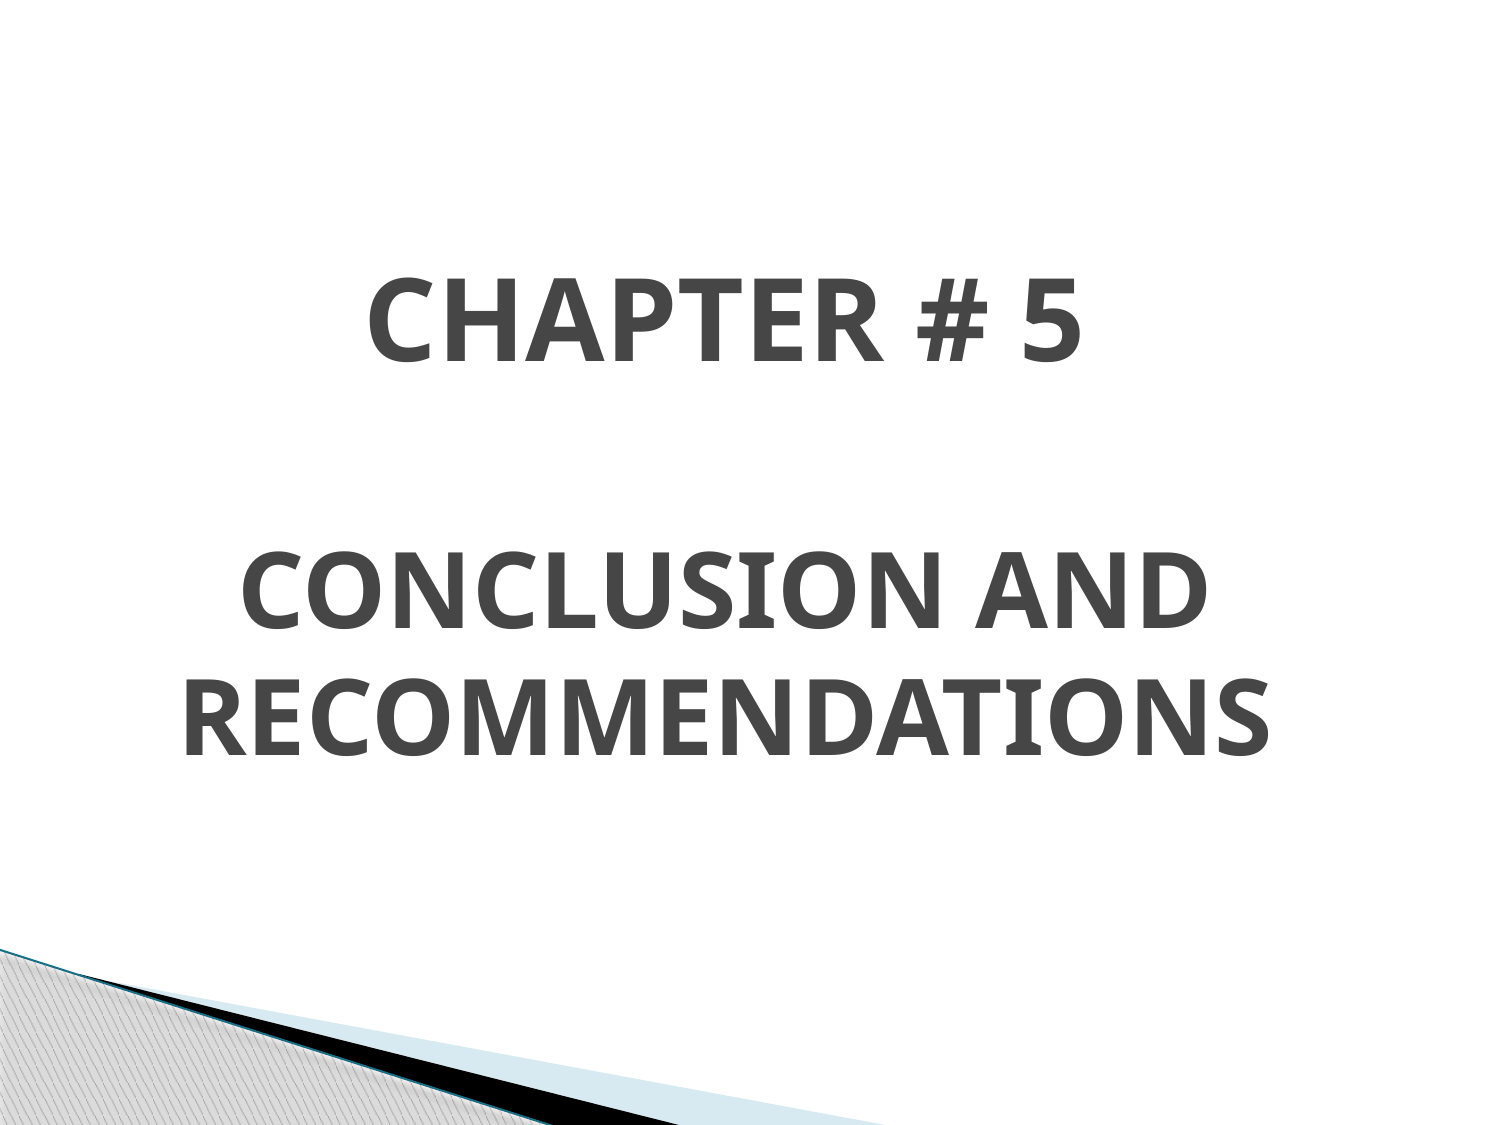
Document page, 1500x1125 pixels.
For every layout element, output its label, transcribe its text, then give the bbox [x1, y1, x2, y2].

title CHAPTER # 5 CONCLUSION AND RECOMMENDATIONS [0, 237, 1450, 913]
